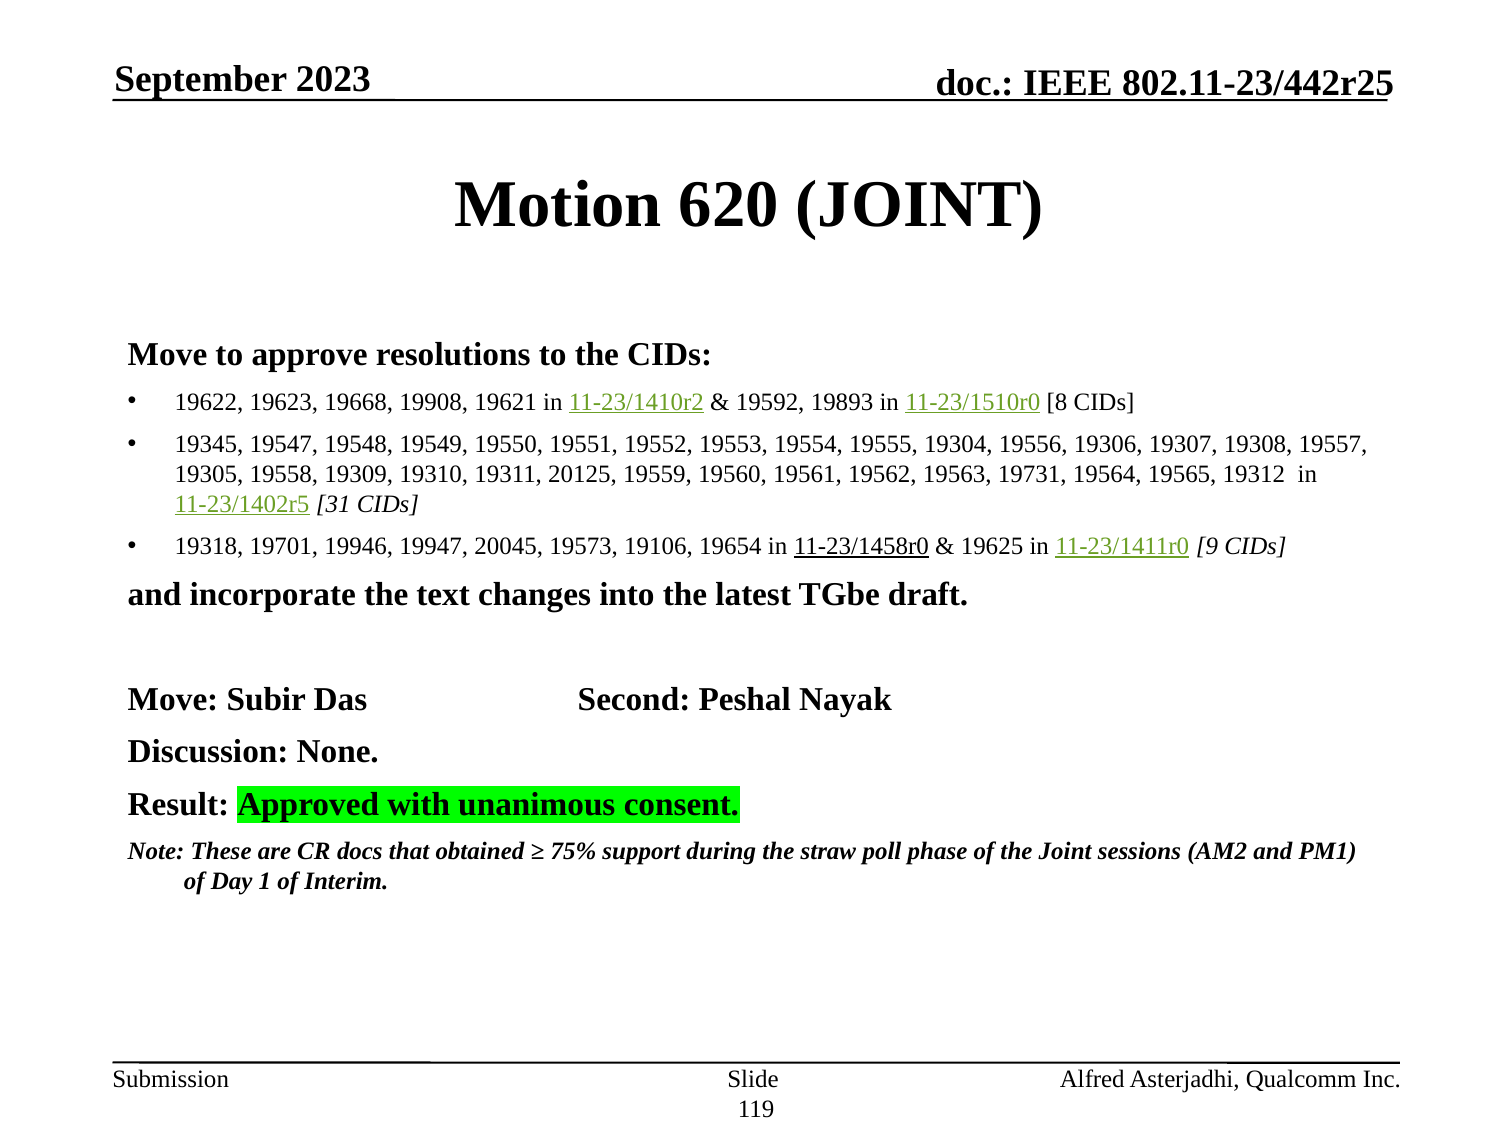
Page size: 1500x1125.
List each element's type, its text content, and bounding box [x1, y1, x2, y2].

title Motion 620 (JOINT) [112, 112, 1388, 288]
slide_number Slide 119 [712, 1061, 800, 1123]
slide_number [114, 54, 423, 100]
list Move to approve resolutions to the CIDs: 19622, 19623, 19668, 19908, 19621 in 11-23/1410r2 & 19592, 19893 in 11-23/1510r0 [8 CIDs] 19345, 19547, 19548, 19549, 19550, 19551, 19552, 19553, 19554, 19555, 19304, 19556, 19306, 19307, 19308, 19557, 19305, 19558, 19309, 19310, 19311, 20125, 19559, 19560, 19561, 19562, 19563, 19731, 19564, 19565, 19312 in 11-23/1402r5 [31 CIDs] 19318, 19701, 19946, 19947, 20045, 19573, 19106, 19654 in 11-23/1458r0 & 19625 in 11-23/1411r0 [9 CIDs] and incorporate the text changes into the latest TGbe draft. Move: Subir Das Second: Peshal Nayak Discussion: None. Result: Approved with unanimous consent. Note: These are CR docs that obtained ≥ 75% support during the straw poll phase of the Joint sessions (AM2 and PM1) of Day 1 of Interim. [112, 324, 1388, 1063]
footer Alfred Asterjadhi, Qualcomm Inc. [878, 1061, 1402, 1093]
